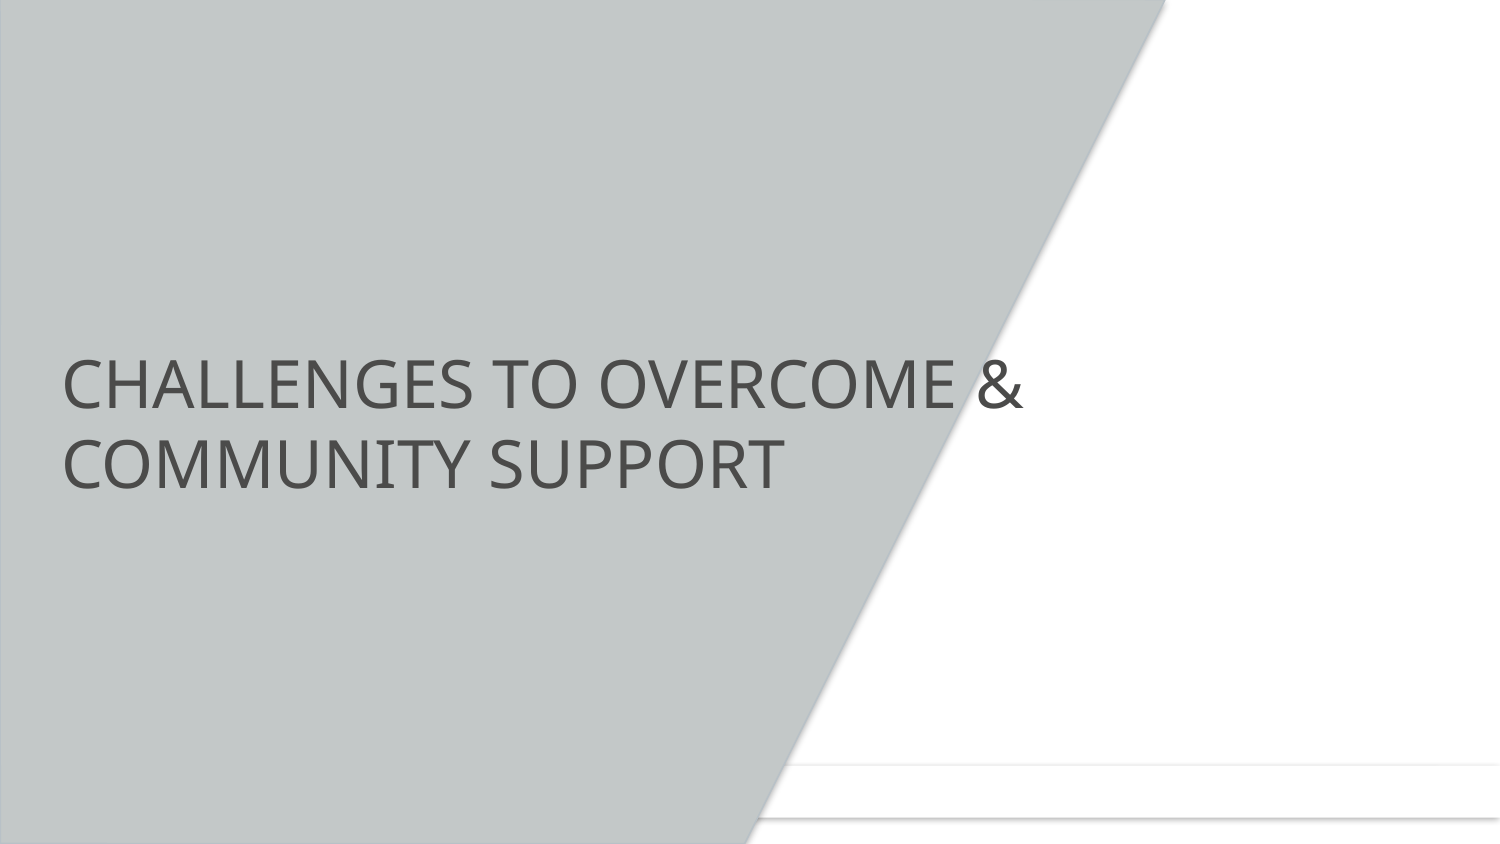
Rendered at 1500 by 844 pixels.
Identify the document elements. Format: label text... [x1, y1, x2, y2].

title Challenges to overcome & Community support [61, 351, 1412, 493]
